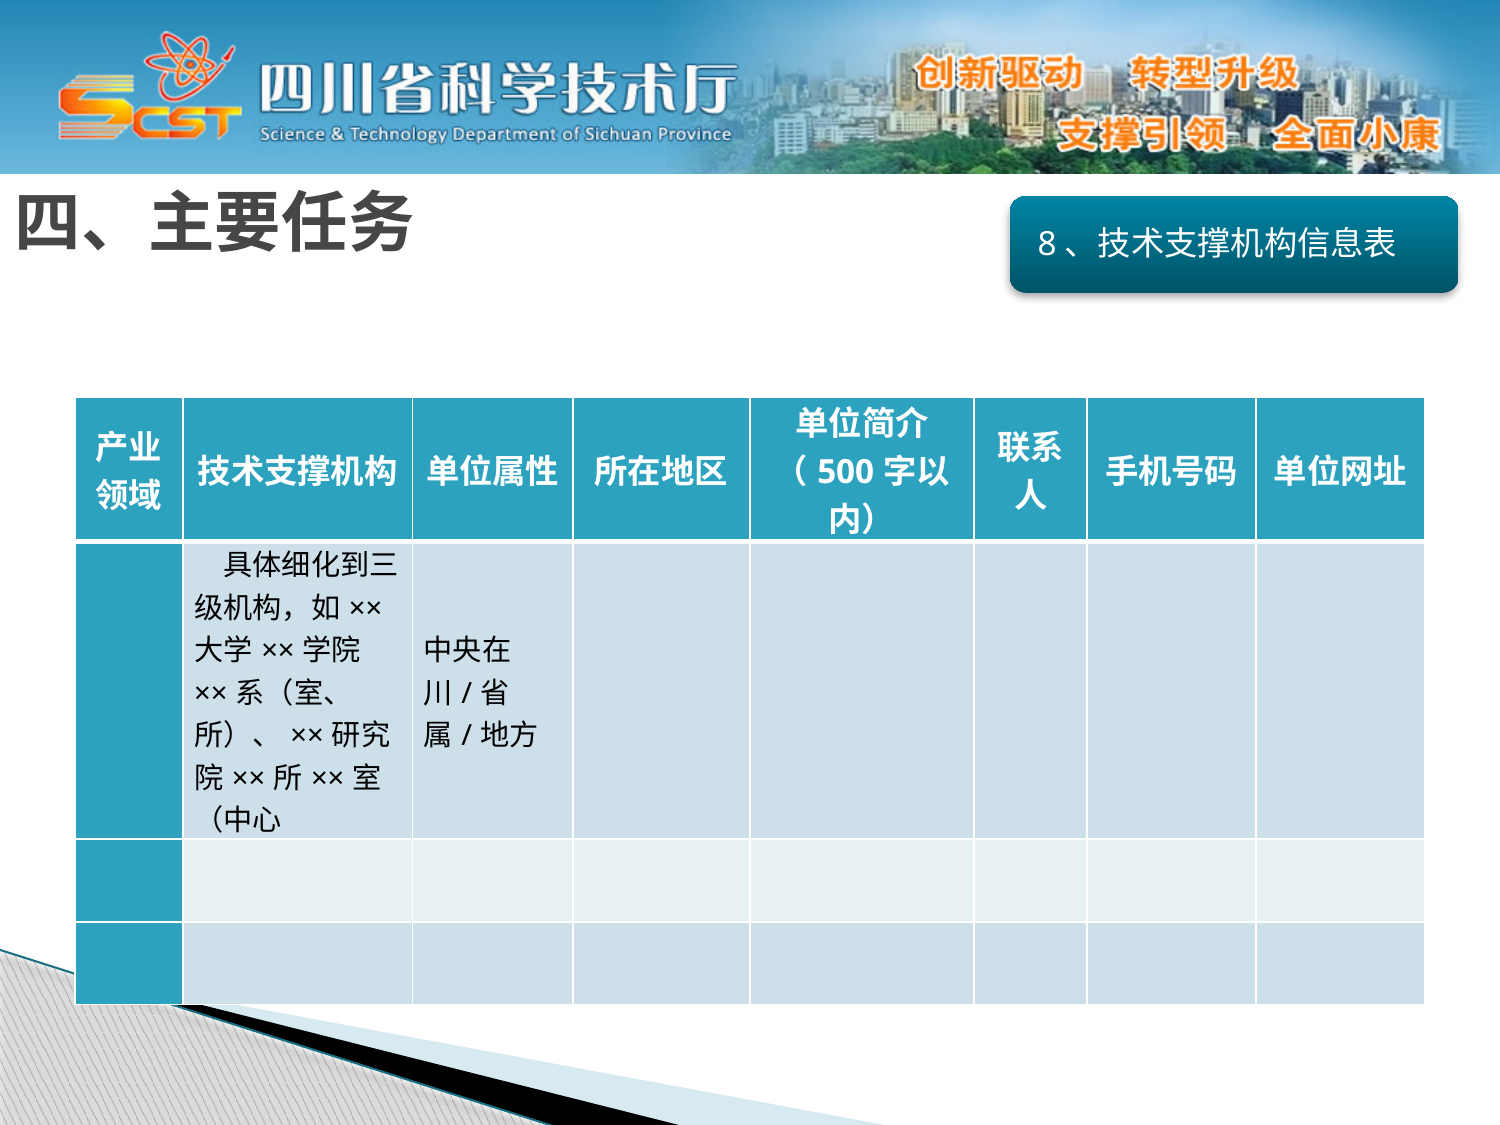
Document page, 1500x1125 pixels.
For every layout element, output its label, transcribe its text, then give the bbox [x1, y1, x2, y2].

table_cell [1257, 923, 1424, 1004]
table_cell [1257, 544, 1424, 838]
table_cell [751, 840, 973, 921]
table_cell [1088, 544, 1255, 838]
table_cell [751, 923, 973, 1004]
table_cell [413, 923, 572, 1004]
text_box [1009, 195, 1459, 294]
table_cell [413, 840, 572, 921]
table_cell [76, 840, 182, 921]
table_cell [76, 544, 182, 838]
table_cell [975, 544, 1086, 838]
text_box 四、主要任务 [0, 172, 1500, 268]
table_header 单位网址 [1257, 398, 1424, 539]
table_cell [184, 923, 412, 1004]
table_cell 具体细化到三级机构，如××大学××学院××系（室、所）、××研究院××所××室（中心 [184, 544, 412, 838]
table_cell [975, 840, 1086, 921]
table_cell [76, 923, 182, 1004]
table_cell [1088, 923, 1255, 1004]
table_header 单位属性 [413, 398, 572, 539]
table_cell [1088, 840, 1255, 921]
table_cell [574, 544, 749, 838]
table_cell [1257, 840, 1424, 921]
table_cell [975, 923, 1086, 1004]
table_cell [574, 840, 749, 921]
picture [0, 0, 1500, 172]
table_cell [751, 544, 973, 838]
table_cell [574, 923, 749, 1004]
table_header 技术支撑机构 [184, 398, 412, 539]
table_header 联系人 [975, 398, 1086, 539]
table_header 产业领域 [76, 398, 182, 539]
table_cell 中央在川/省属/地方 [413, 544, 572, 838]
table_header 所在地区 [574, 398, 749, 539]
table_header 单位简介（500字以内） [751, 398, 973, 539]
table_header 手机号码 [1088, 398, 1255, 539]
table_cell [184, 840, 412, 921]
